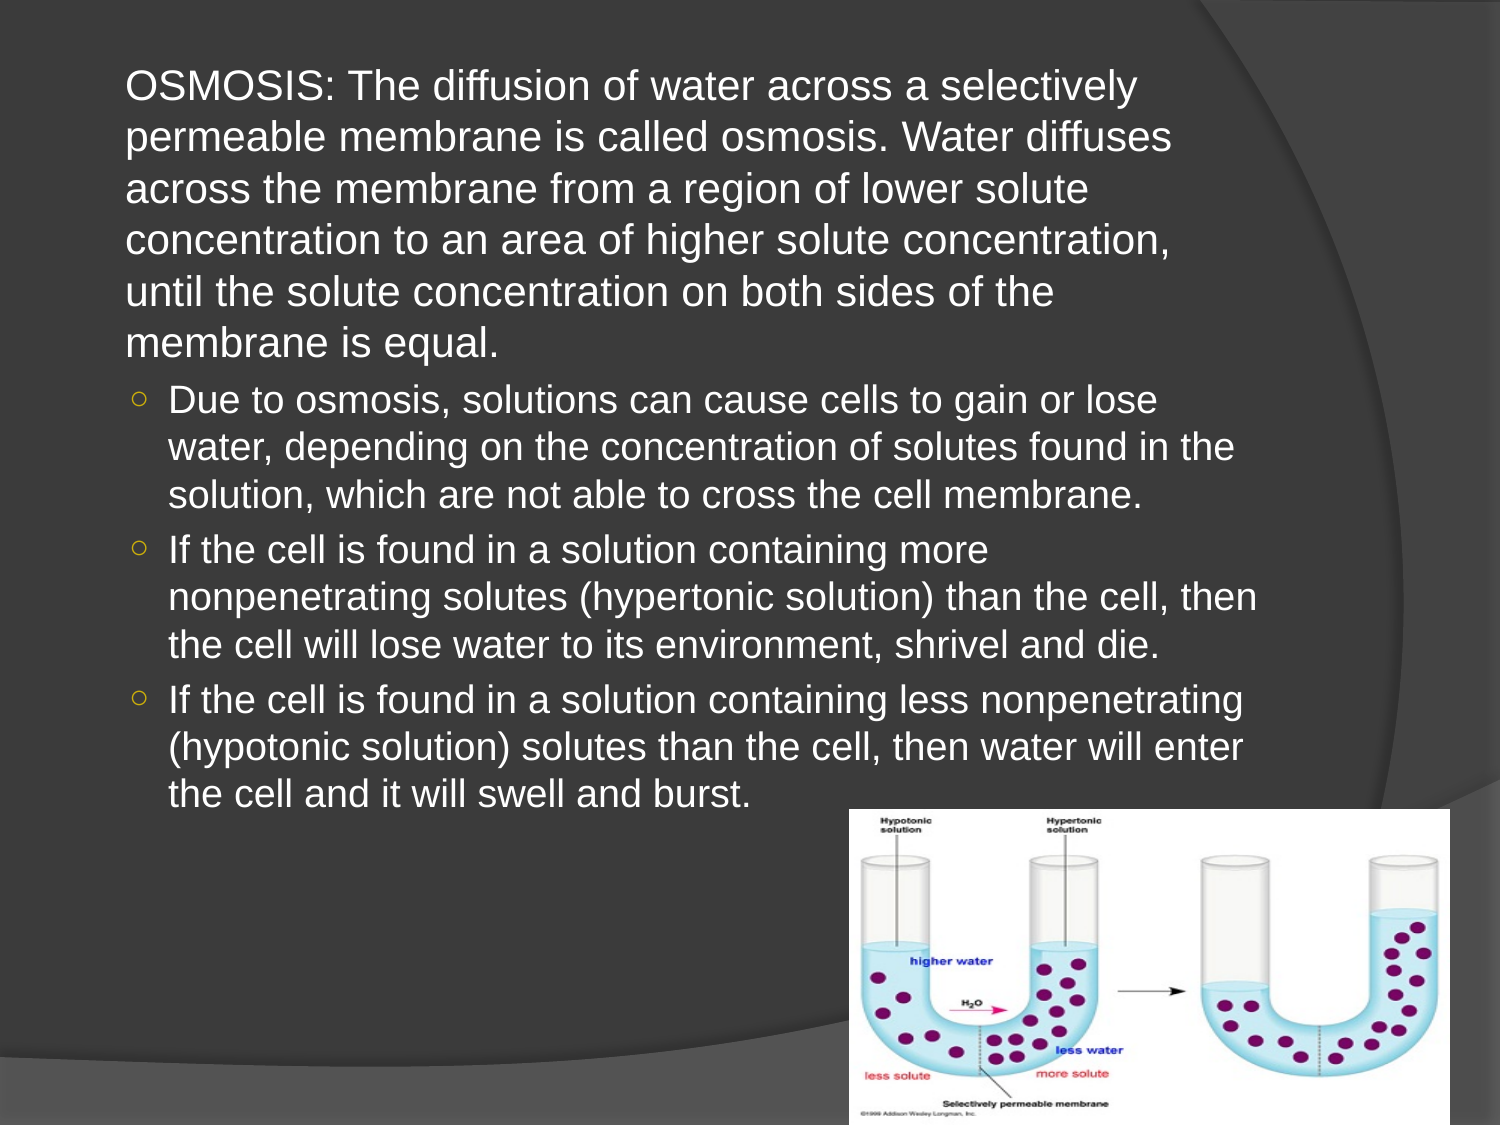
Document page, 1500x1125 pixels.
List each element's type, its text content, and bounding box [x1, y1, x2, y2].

list OSMOSIS: The diffusion of water across a selectively permeable membrane is called osmosis. Water diffuses across the membrane from a region of lower solute concentration to an area of higher solute concentration, until the solute concentration on both sides of the membrane is equal. Due to osmosis, solutions can cause cells to gain or lose water, depending on the concentration of solutes found in the solution, which are not able to cross the cell membrane. If the cell is found in a solution containing more nonpenetrating solutes (hypertonic solution) than the cell, then the cell will lose water to its environment, shrivel and die. If the cell is found in a solution containing less nonpenetrating (hypotonic solution) solutes than the cell, then water will enter the cell and it will swell and burst. [0, 50, 1275, 825]
picture [849, 809, 1451, 1125]
